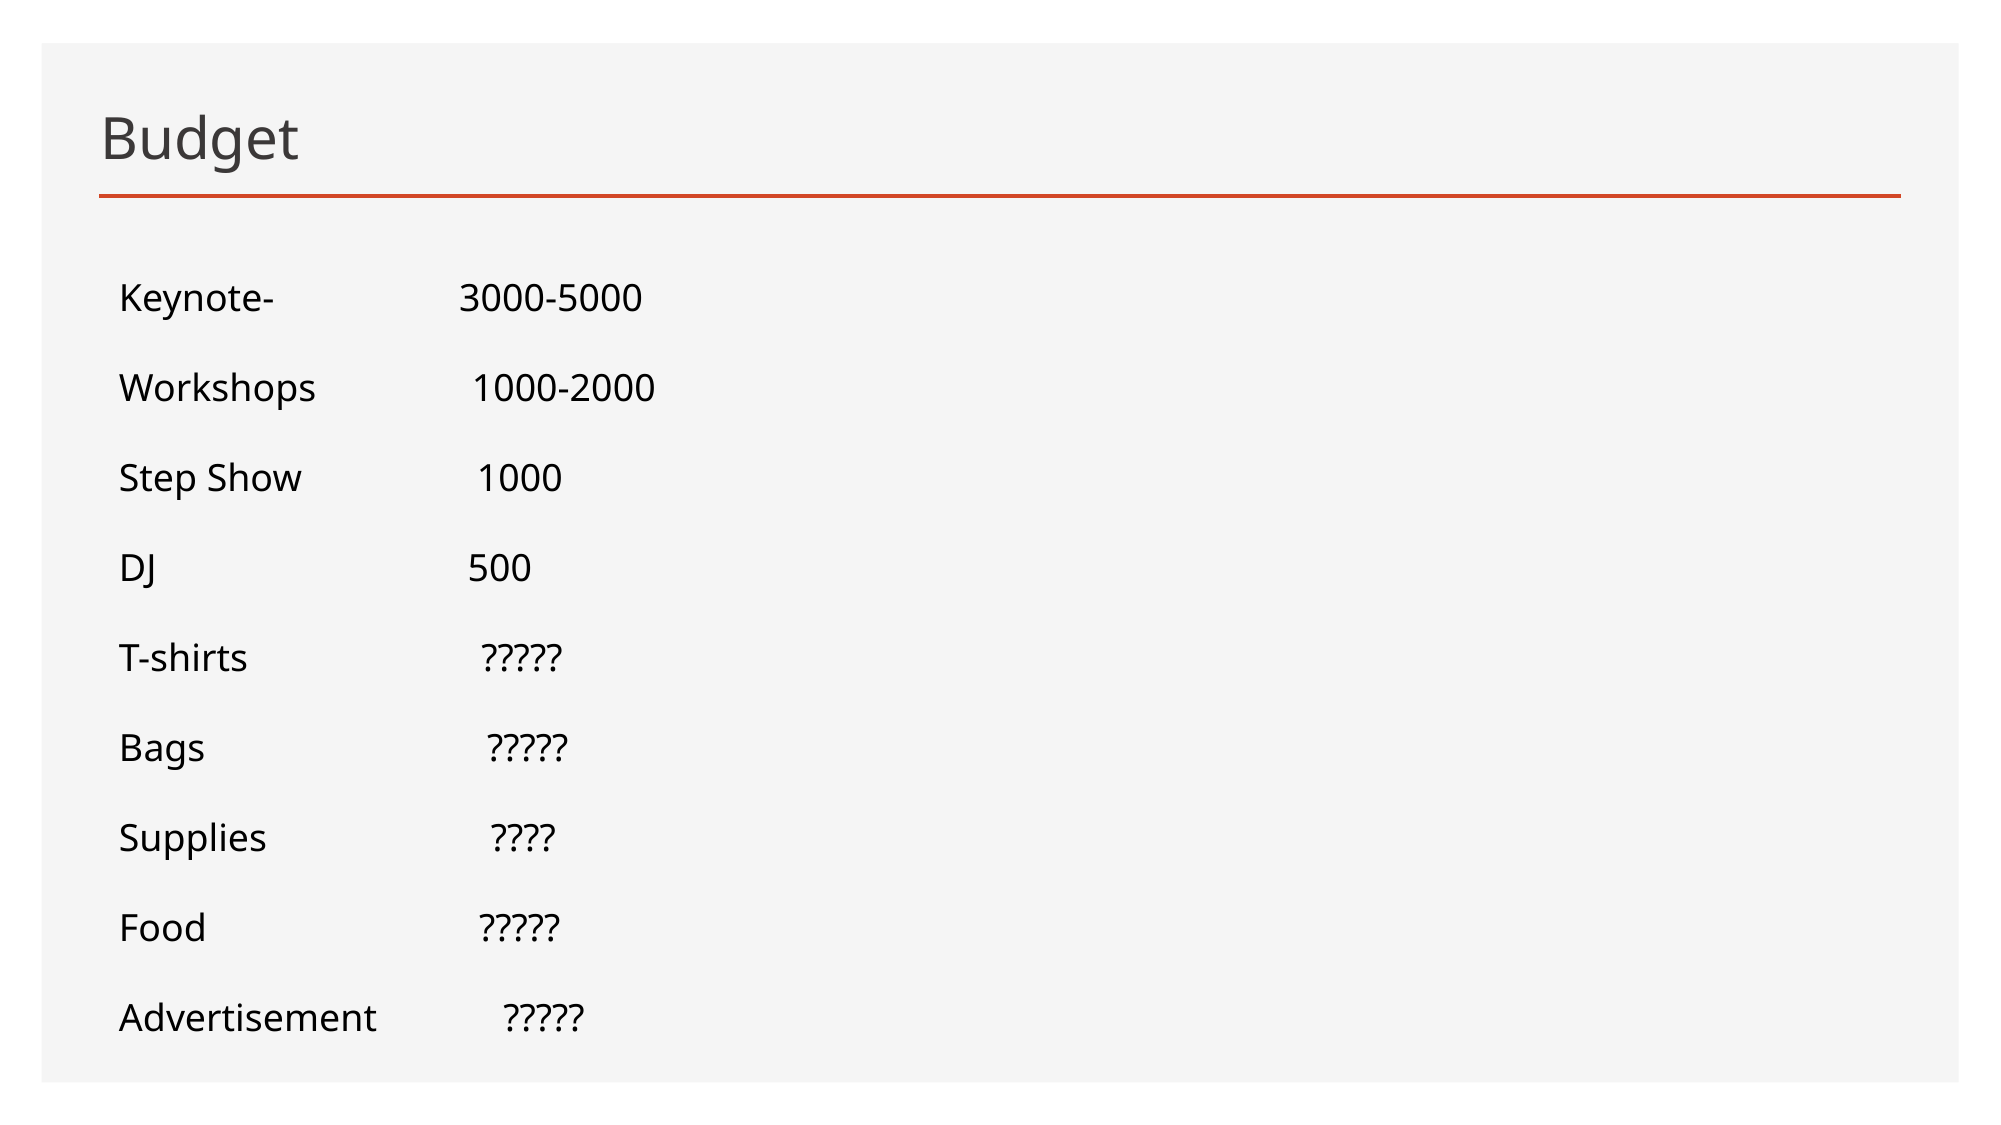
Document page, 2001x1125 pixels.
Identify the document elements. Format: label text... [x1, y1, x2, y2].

title Budget [85, 73, 1214, 179]
text_box Keynote- 3000-5000 Workshops 1000-2000 Step Show 1000 DJ 500 T-shirts ????? Bags ????? Supplies ???? Food ????? Advertisement ????? [104, 266, 1927, 1092]
